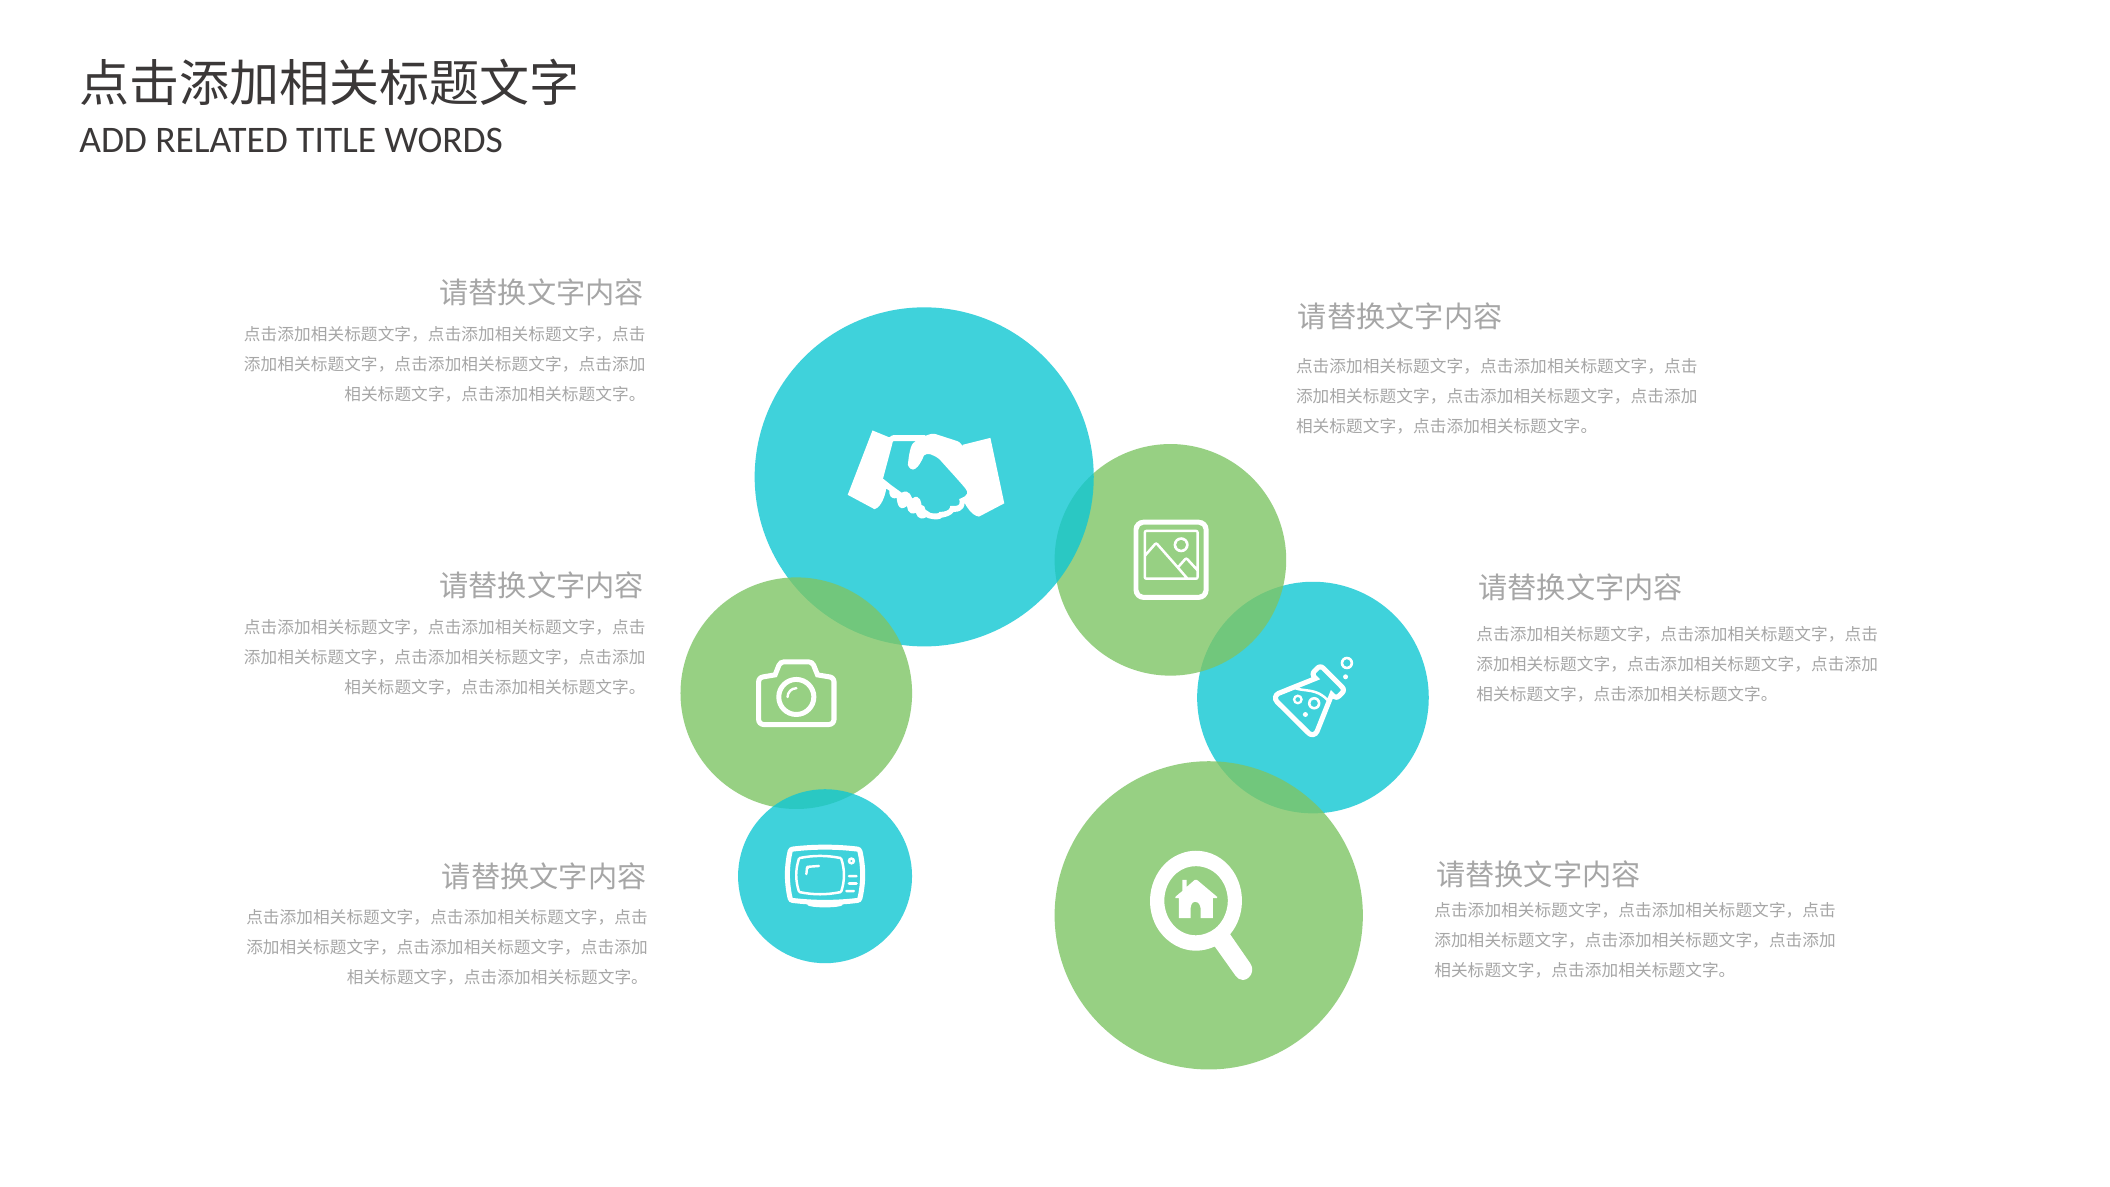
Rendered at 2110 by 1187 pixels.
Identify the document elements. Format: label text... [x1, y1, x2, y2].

text_box 点击添加相关标题文字，点击添加相关标题文字，点击添加相关标题文字，点击添加相关标题文字，点击添加相关标题文字，点击添加相关标题文字。 [224, 599, 660, 704]
text_box 点击添加相关标题文字，点击添加相关标题文字，点击添加相关标题文字，点击添加相关标题文字，点击添加相关标题文字，点击添加相关标题文字。 [1420, 883, 1856, 988]
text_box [738, 789, 913, 964]
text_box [680, 577, 913, 809]
text_box 请替换文字内容 [261, 552, 661, 611]
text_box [1054, 444, 1287, 676]
text_box 点击添加相关标题文字，点击添加相关标题文字，点击添加相关标题文字，点击添加相关标题文字，点击添加相关标题文字，点击添加相关标题文字。 [224, 306, 660, 411]
text_box 请替换文字内容 [1282, 283, 1681, 341]
text_box 点击添加相关标题文字，点击添加相关标题文字，点击添加相关标题文字，点击添加相关标题文字，点击添加相关标题文字，点击添加相关标题文字。 [1281, 338, 1717, 443]
text_box 请替换文字内容 [263, 843, 663, 901]
text_box 请替换文字内容 [1420, 841, 1819, 899]
text_box 请替换文字内容 [261, 259, 661, 318]
text_box 点击添加相关标题文字，点击添加相关标题文字，点击添加相关标题文字，点击添加相关标题文字，点击添加相关标题文字，点击添加相关标题文字。 [1462, 606, 1898, 711]
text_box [754, 307, 1094, 647]
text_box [1197, 581, 1429, 814]
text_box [1054, 761, 1363, 1070]
text_box 点击添加相关标题文字，点击添加相关标题文字，点击添加相关标题文字，点击添加相关标题文字，点击添加相关标题文字，点击添加相关标题文字。 [227, 890, 663, 995]
text_box 点击添加相关标题文字 [63, 43, 596, 120]
text_box ADD RELATED TITLE WORDS [63, 107, 520, 169]
text_box 请替换文字内容 [1462, 554, 1862, 613]
